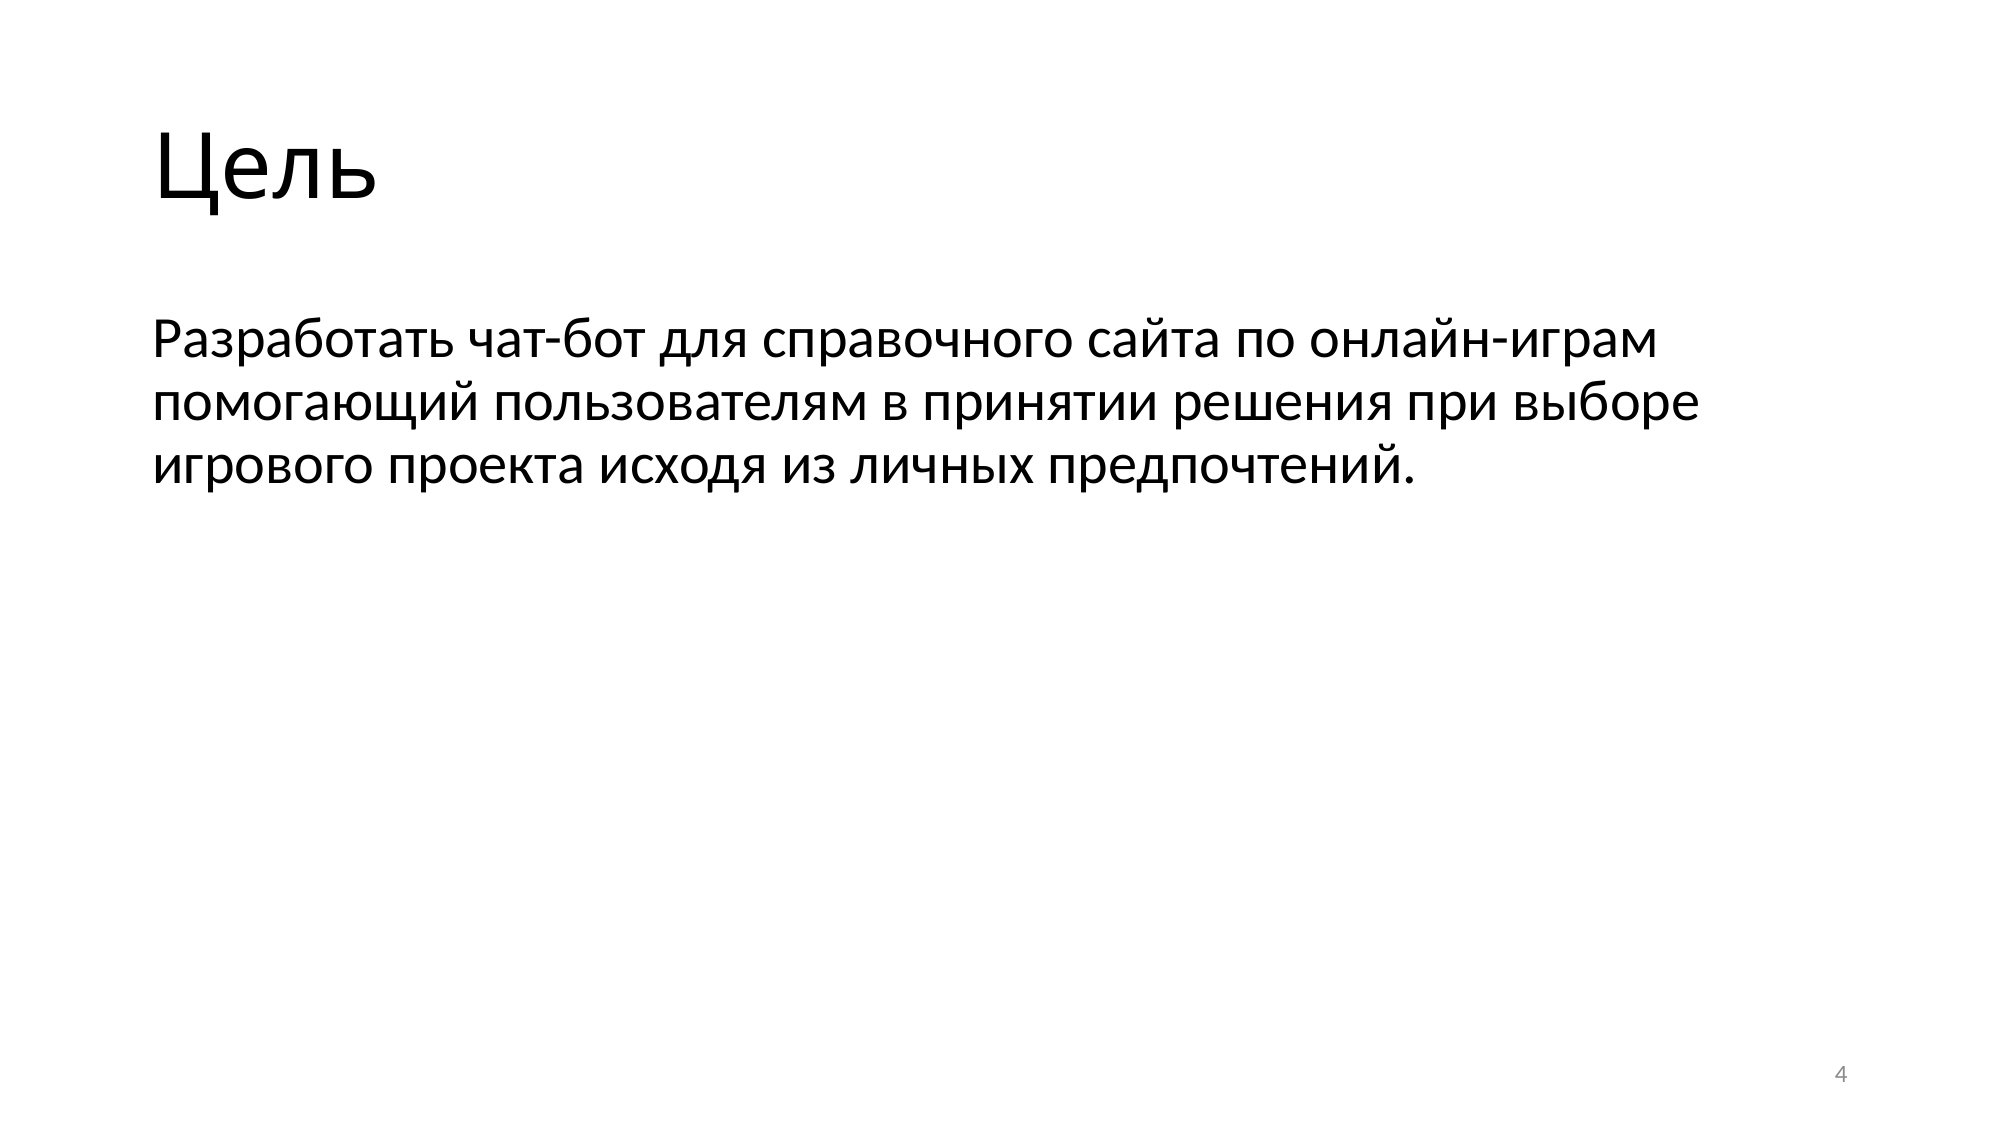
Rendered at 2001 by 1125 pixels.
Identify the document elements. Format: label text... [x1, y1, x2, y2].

list Разработать чат-бот для справочного сайта по онлайн-играм помогающий пользователям в принятии решения при выборе игрового проекта исходя из личных предпочтений. [137, 299, 1863, 1014]
slide_number 4 [1412, 1042, 1863, 1103]
title Цель [137, 59, 1863, 278]
